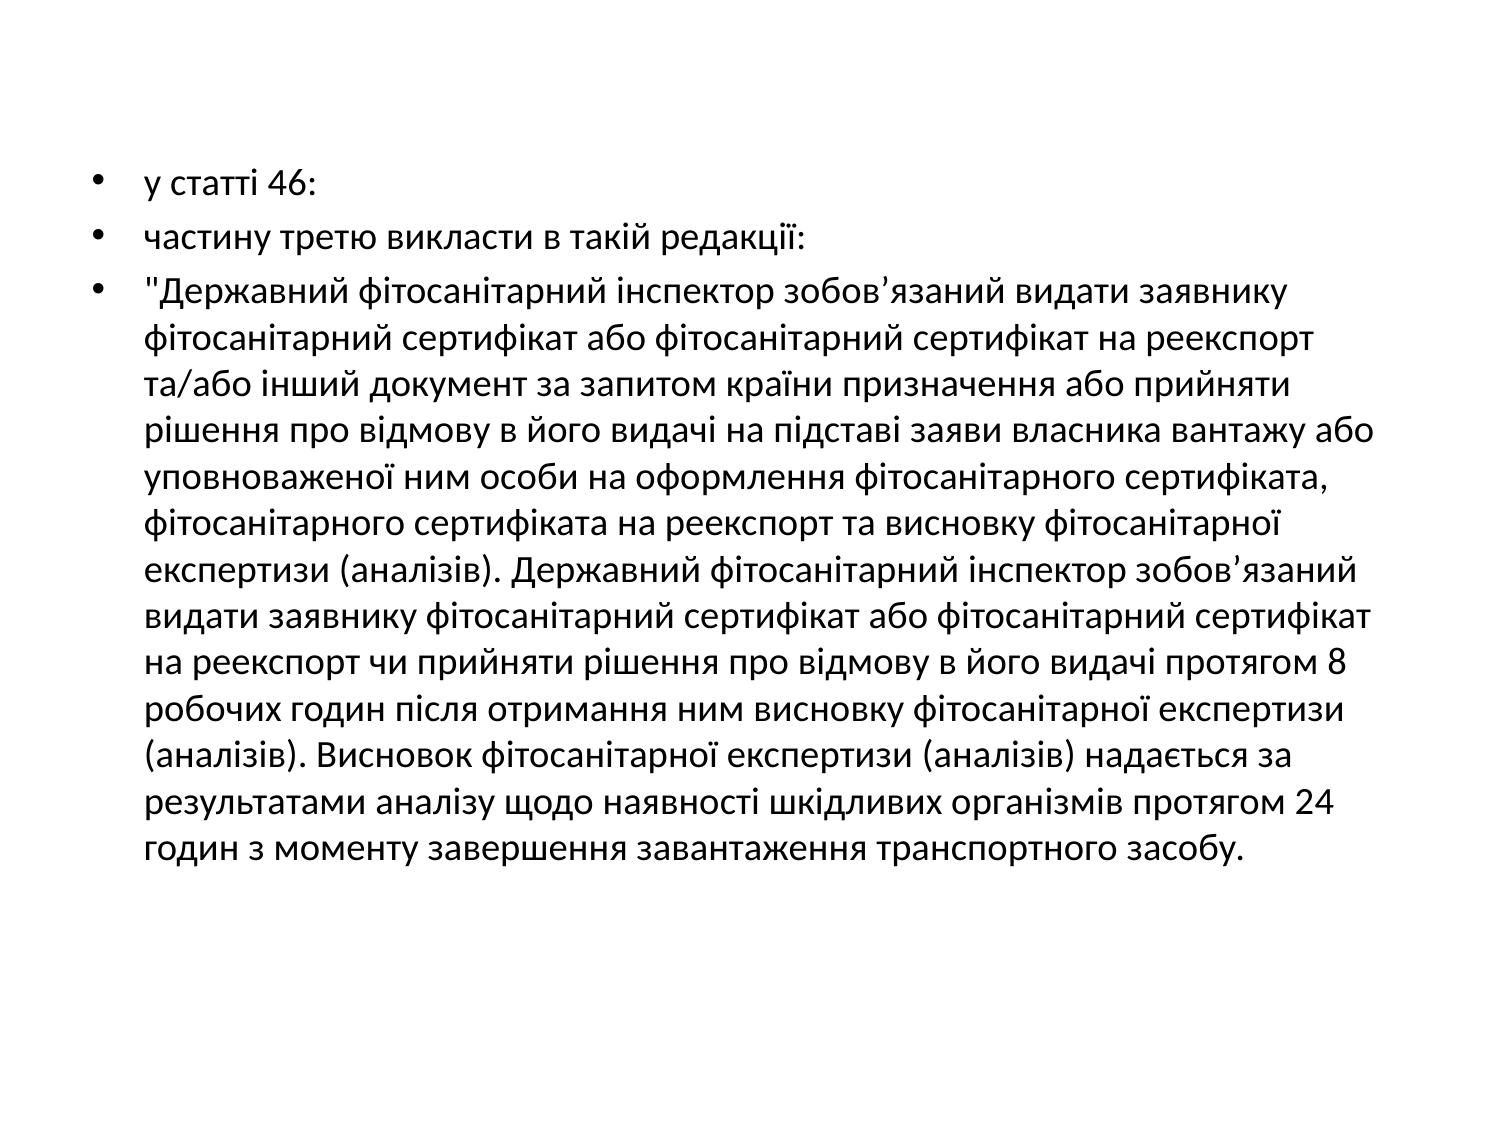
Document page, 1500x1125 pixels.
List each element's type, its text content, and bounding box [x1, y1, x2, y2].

list у статті 46: частину третю викласти в такій редакції: "Державний фітосанітарний інспектор зобов’язаний видати заявнику фітосанітарний сертифікат або фітосанітарний сертифікат на реекспорт та/або інший документ за запитом країни призначення або прийняти рішення про відмову в його видачі на підставі заяви власника вантажу або уповноваженої ним особи на оформлення фітосанітарного сертифіката, фітосанітарного сертифіката на реекспорт та висновку фітосанітарної експертизи (аналізів). Державний фітосанітарний інспектор зобов’язаний видати заявнику фітосанітарний сертифікат або фітосанітарний сертифікат на реекспорт чи прийняти рішення про відмову в його видачі протягом 8 робочих годин після отримання ним висновку фітосанітарної експертизи (аналізів). Висновок фітосанітарної експертизи (аналізів) надається за результатами аналізу щодо наявності шкідливих організмів протягом 24 годин з моменту завершення завантаження транспортного засобу. [76, 149, 1427, 892]
